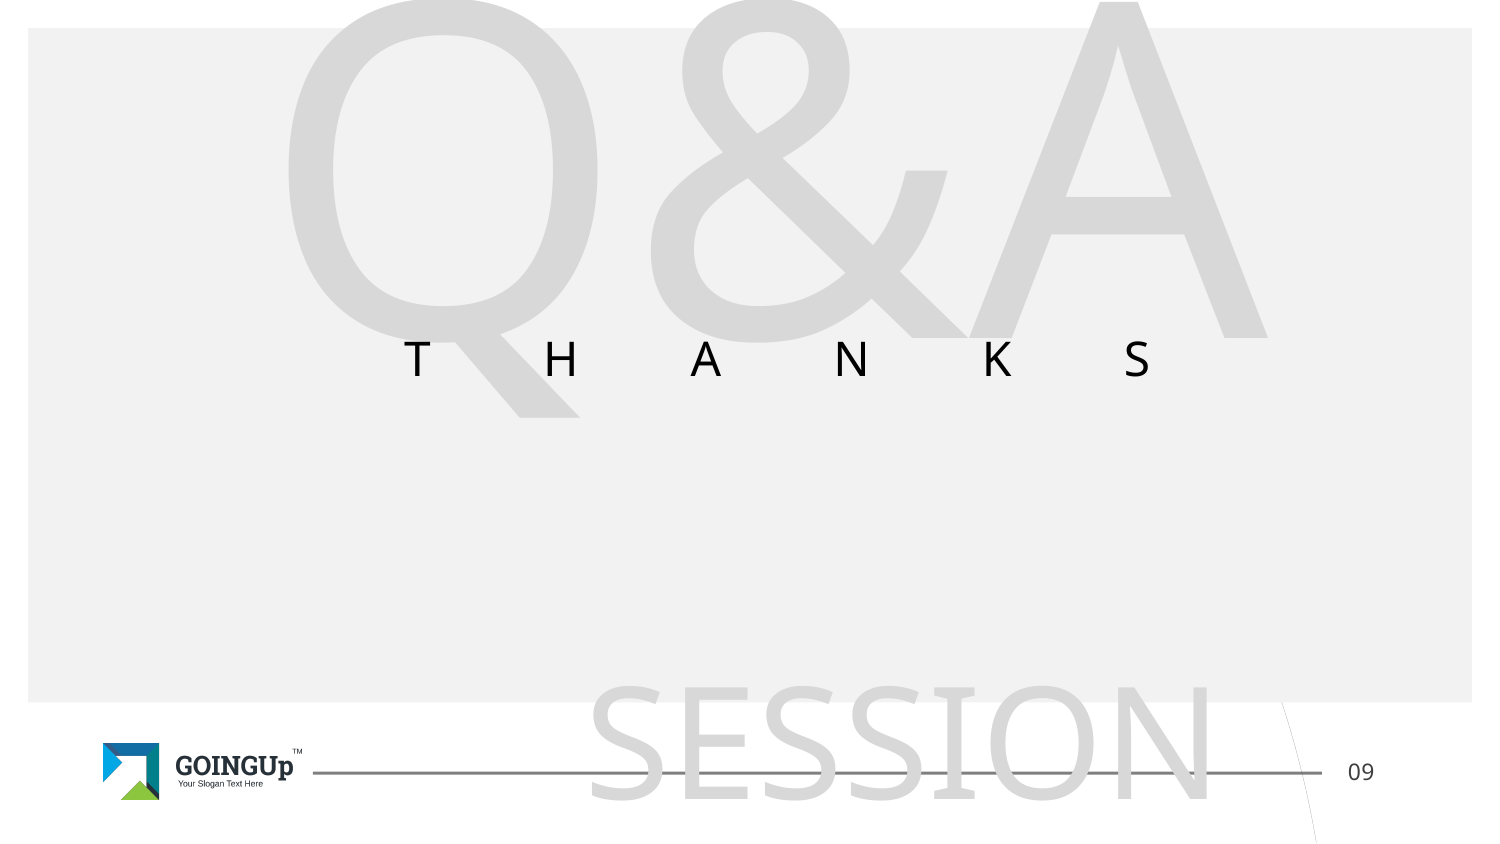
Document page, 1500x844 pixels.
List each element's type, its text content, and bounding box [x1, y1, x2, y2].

text_box Q&A [86, 63, 1443, 493]
text_box T H A N K S [379, 323, 1177, 394]
slide_number 0‹#› [1325, 737, 1397, 809]
text_box [28, 28, 1472, 703]
picture [103, 743, 302, 800]
text_box SESSION [511, 487, 1296, 753]
